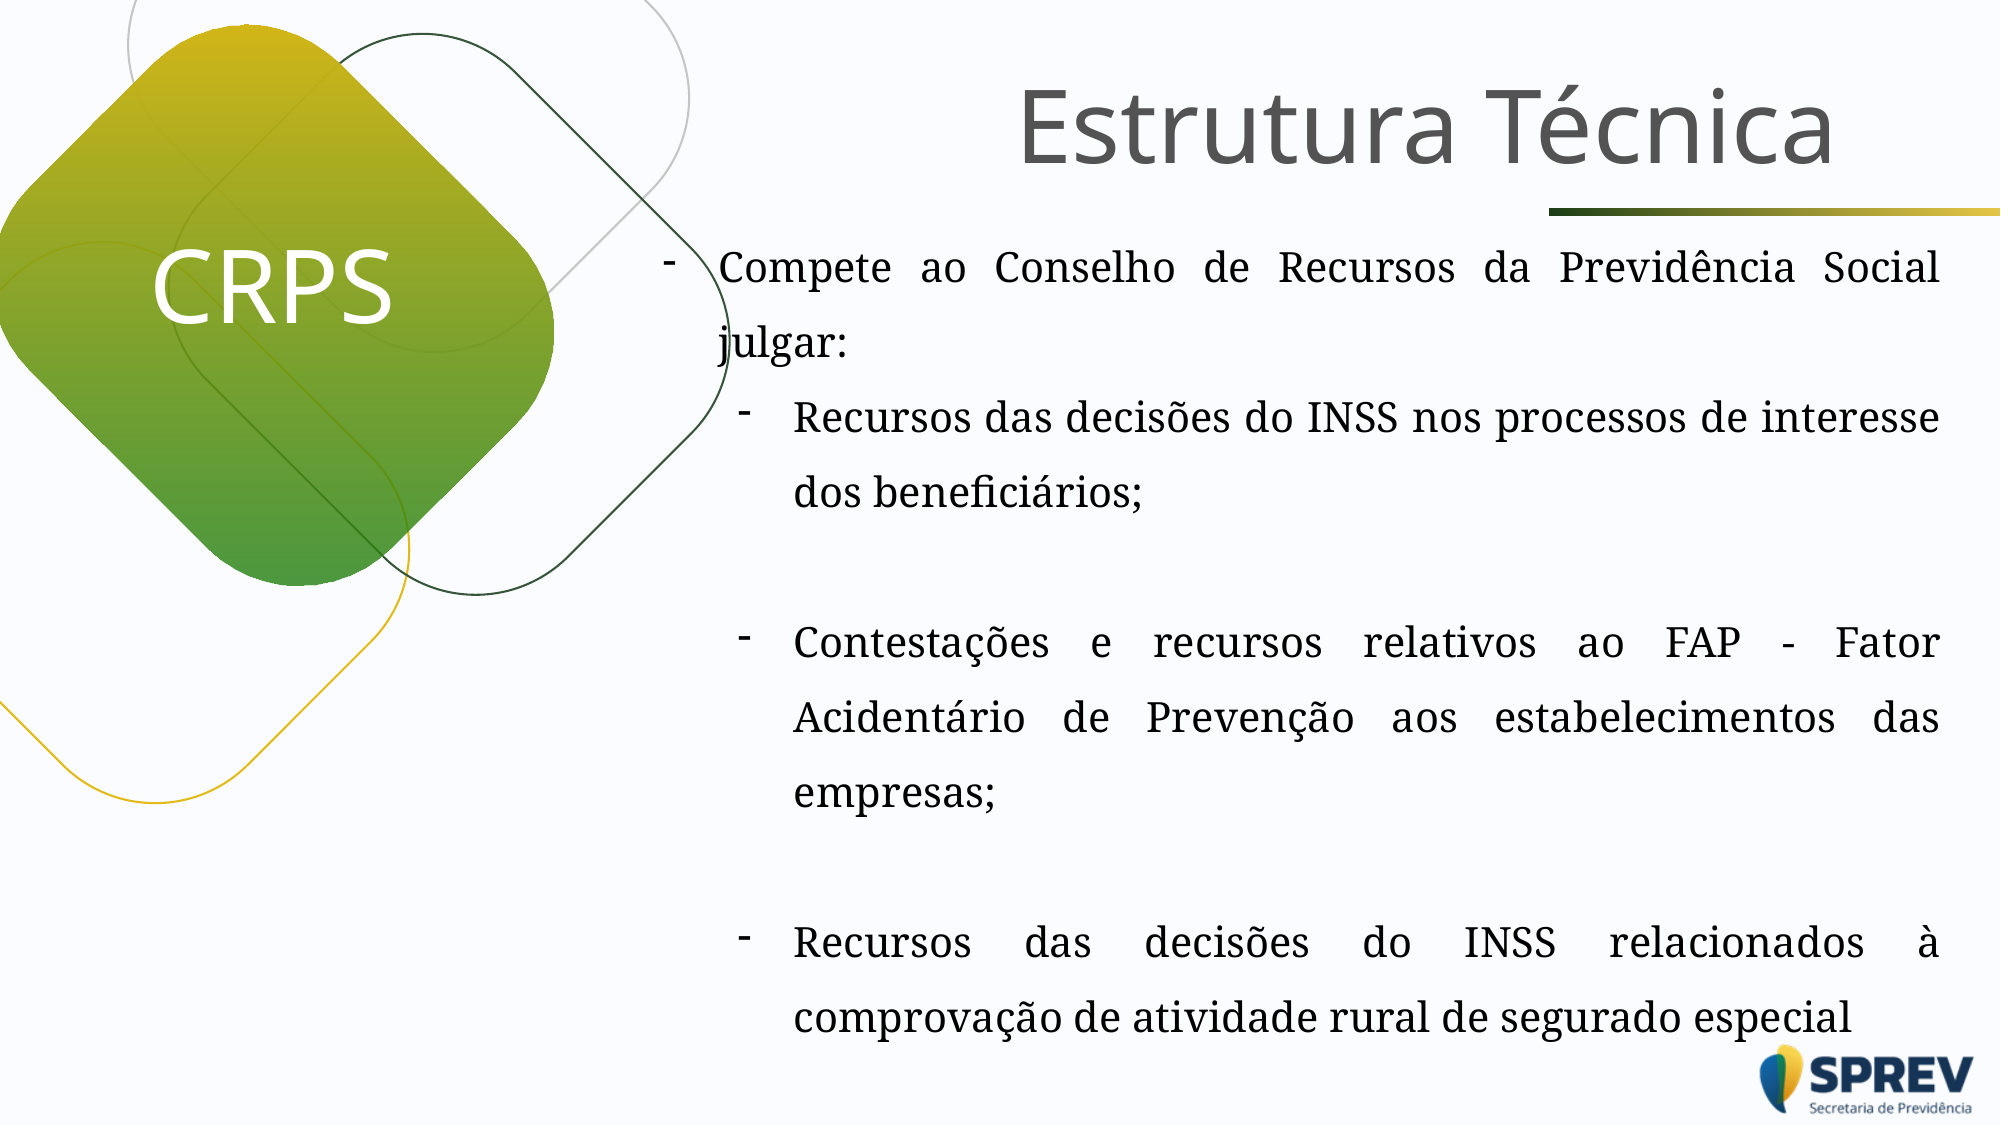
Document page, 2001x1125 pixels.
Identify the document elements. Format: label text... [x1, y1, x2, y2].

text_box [0, 0, 705, 741]
text_box Estrutura Técnica [1015, 61, 1838, 184]
text_box Compete ao Conselho de Recursos da Previdência Social julgar: Recursos das decisões do INSS nos processos de interesse dos beneficiários; Contestações e recursos relativos ao FAP - Fator Acidentário de Prevenção aos estabelecimentos das empresas; Recursos das decisões do INSS relacionados à comprovação de atividade rural de segurado especial Demais informações relacionadas ao CNIS [647, 208, 1956, 1125]
text_box [1956, 208, 2000, 216]
picture [1755, 1040, 1978, 1118]
